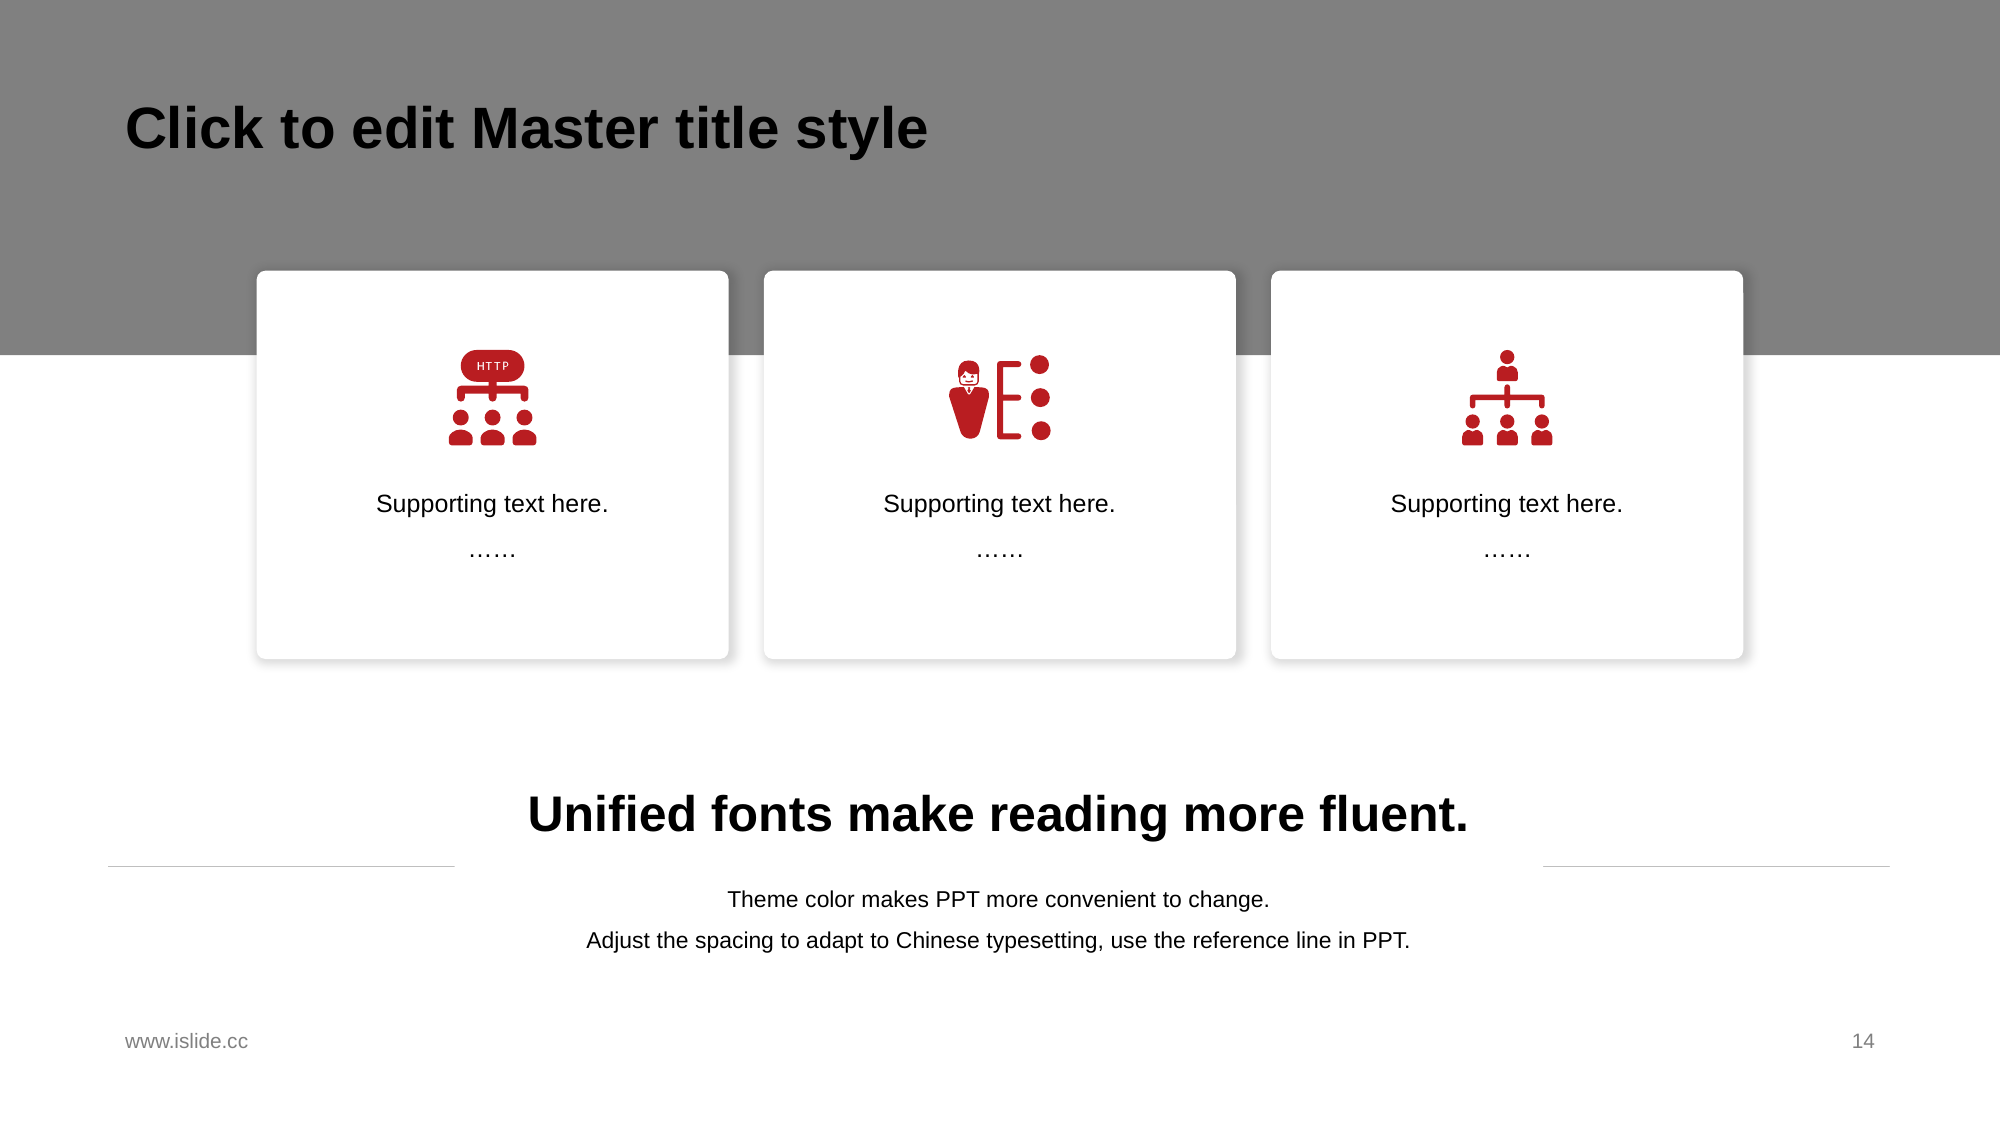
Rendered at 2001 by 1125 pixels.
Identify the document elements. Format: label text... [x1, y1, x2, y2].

footer www.islide.cc [109, 1023, 790, 1058]
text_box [0, 0, 2000, 974]
slide_number 14 [1412, 1023, 1890, 1058]
